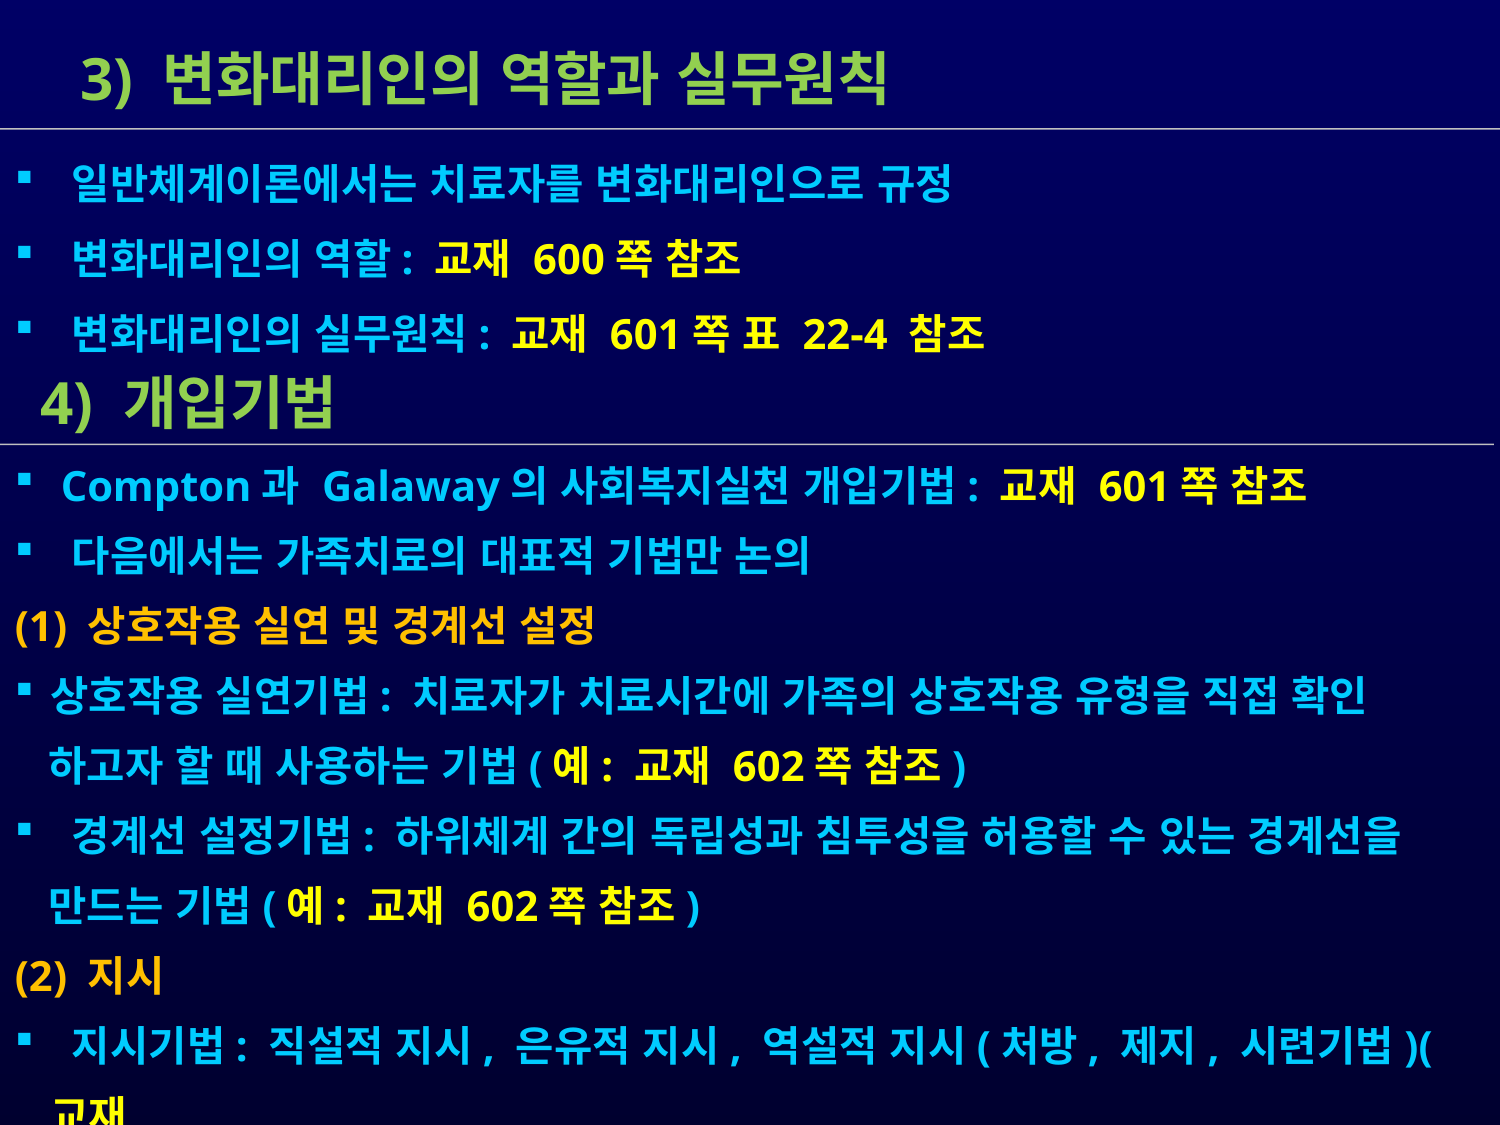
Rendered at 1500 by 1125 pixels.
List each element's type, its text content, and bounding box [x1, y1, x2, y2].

text_box Compton과 Galaway의 사회복지실천 개입기법: 교재 601쪽 참조 다음에서는 가족치료의 대표적 기법만 논의 (1) 상호작용 실연 및 경계선 설정 상호작용 실연기법: 치료자가 치료시간에 가족의 상호작용 유형을 직접 확인 하고자 할 때 사용하는 기법(예: 교재 602쪽 참조) 경계선 설정기법: 하위체계 간의 독립성과 침투성을 허용할 수 있는 경계선을 만드는 기법(예: 교재 602쪽 참조) (2) 지시 지시기법: 직설적 지시, 은유적 지시, 역설적 지시(처방, 제지, 시련기법)(교재 603-604쪽 참조) [0, 432, 1500, 1125]
text_box 4) 개입기법 [10, 365, 353, 432]
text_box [0, 34, 1500, 357]
